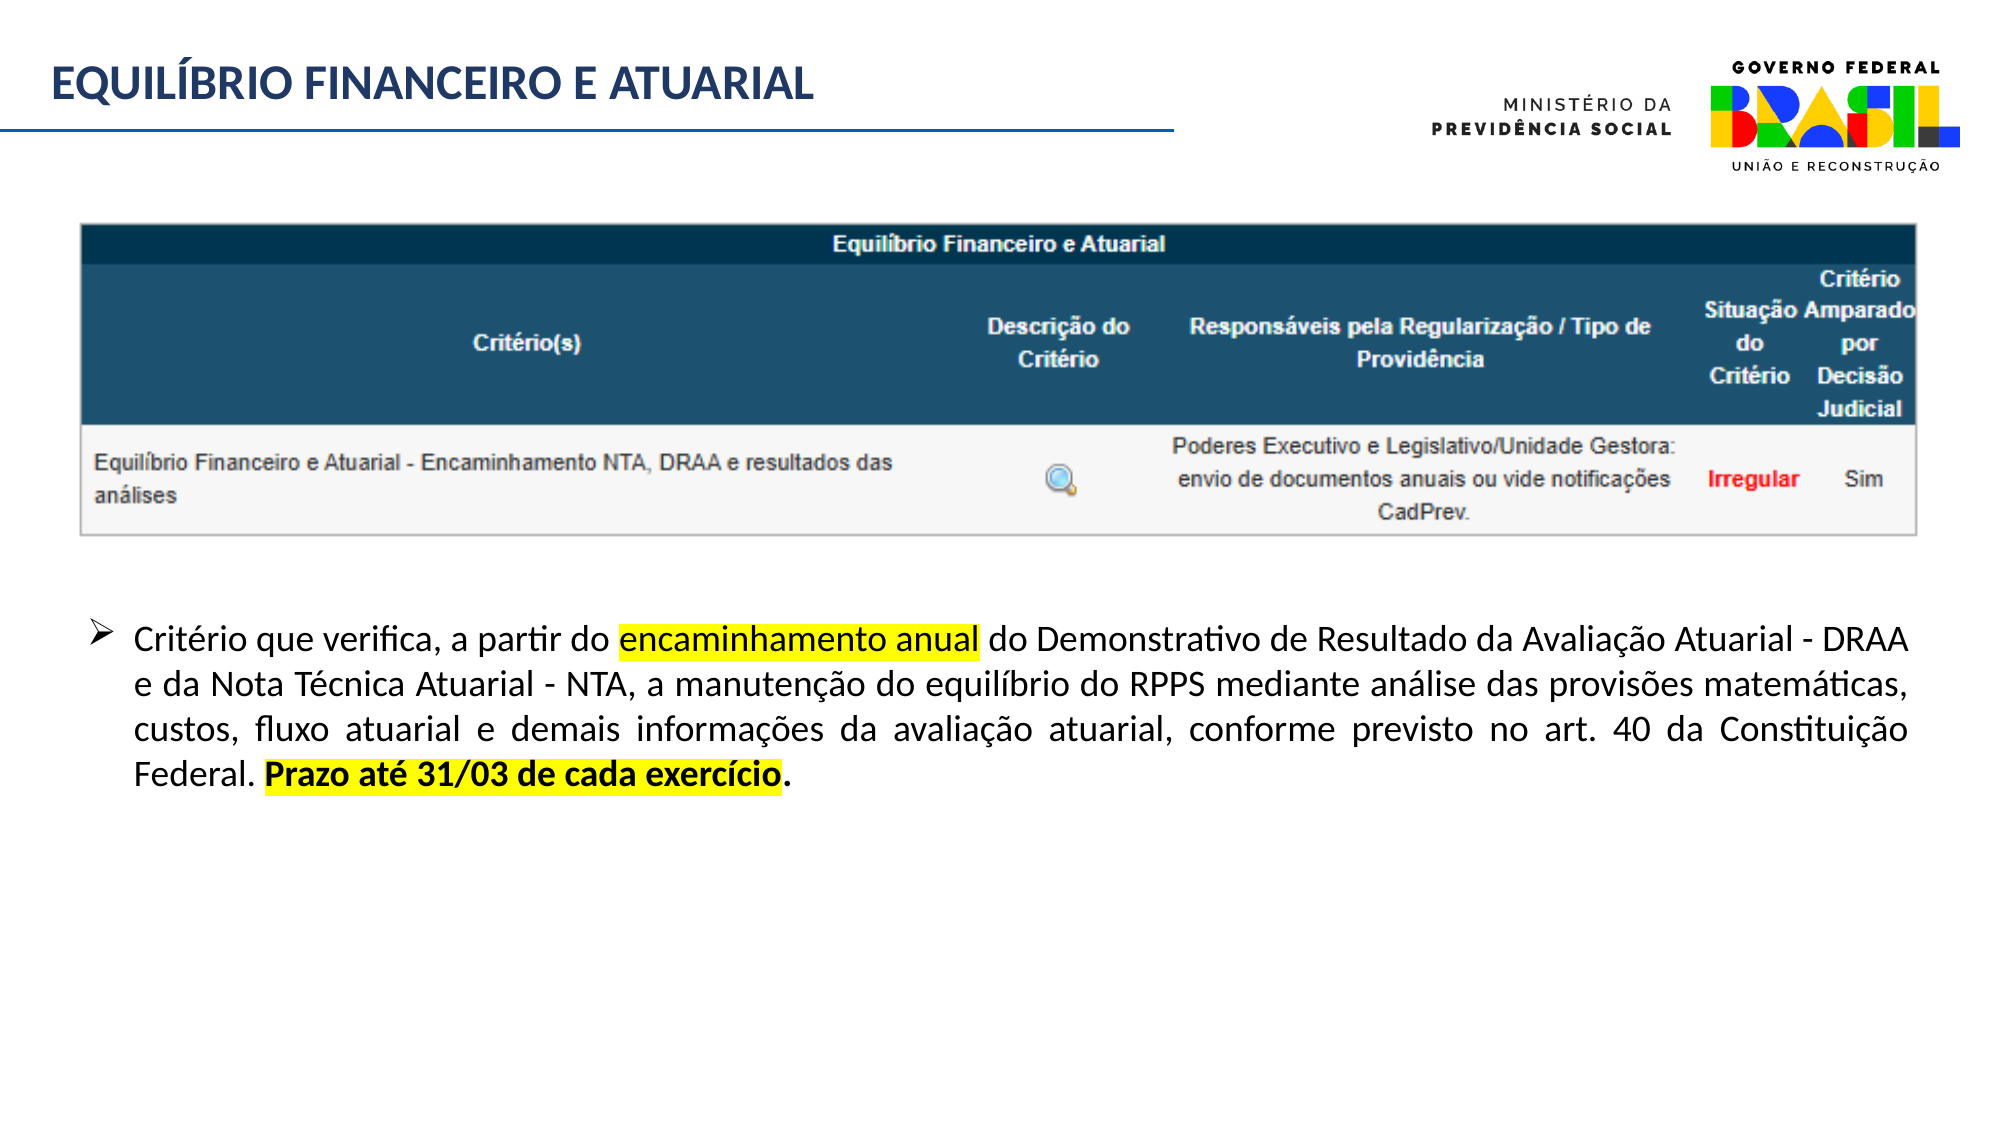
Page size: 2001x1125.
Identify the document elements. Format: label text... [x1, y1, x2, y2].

text_box EQUILÍBRIO FINANCEIRO E ATUARIAL [36, 19, 1261, 131]
picture [72, 209, 1926, 549]
picture [1431, 61, 1960, 173]
text_box Critério que verifica, a partir do encaminhamento anual do Demonstrativo de Resultado da Avaliação Atuarial - DRAA e da Nota Técnica Atuarial - NTA, a manutenção do equilíbrio do RPPS mediante análise das provisões matemáticas, custos, fluxo atuarial e demais informações da avaliação atuarial, conforme previsto no art. 40 da Constituição Federal. Prazo até 31/03 de cada exercício. [72, 606, 1925, 802]
